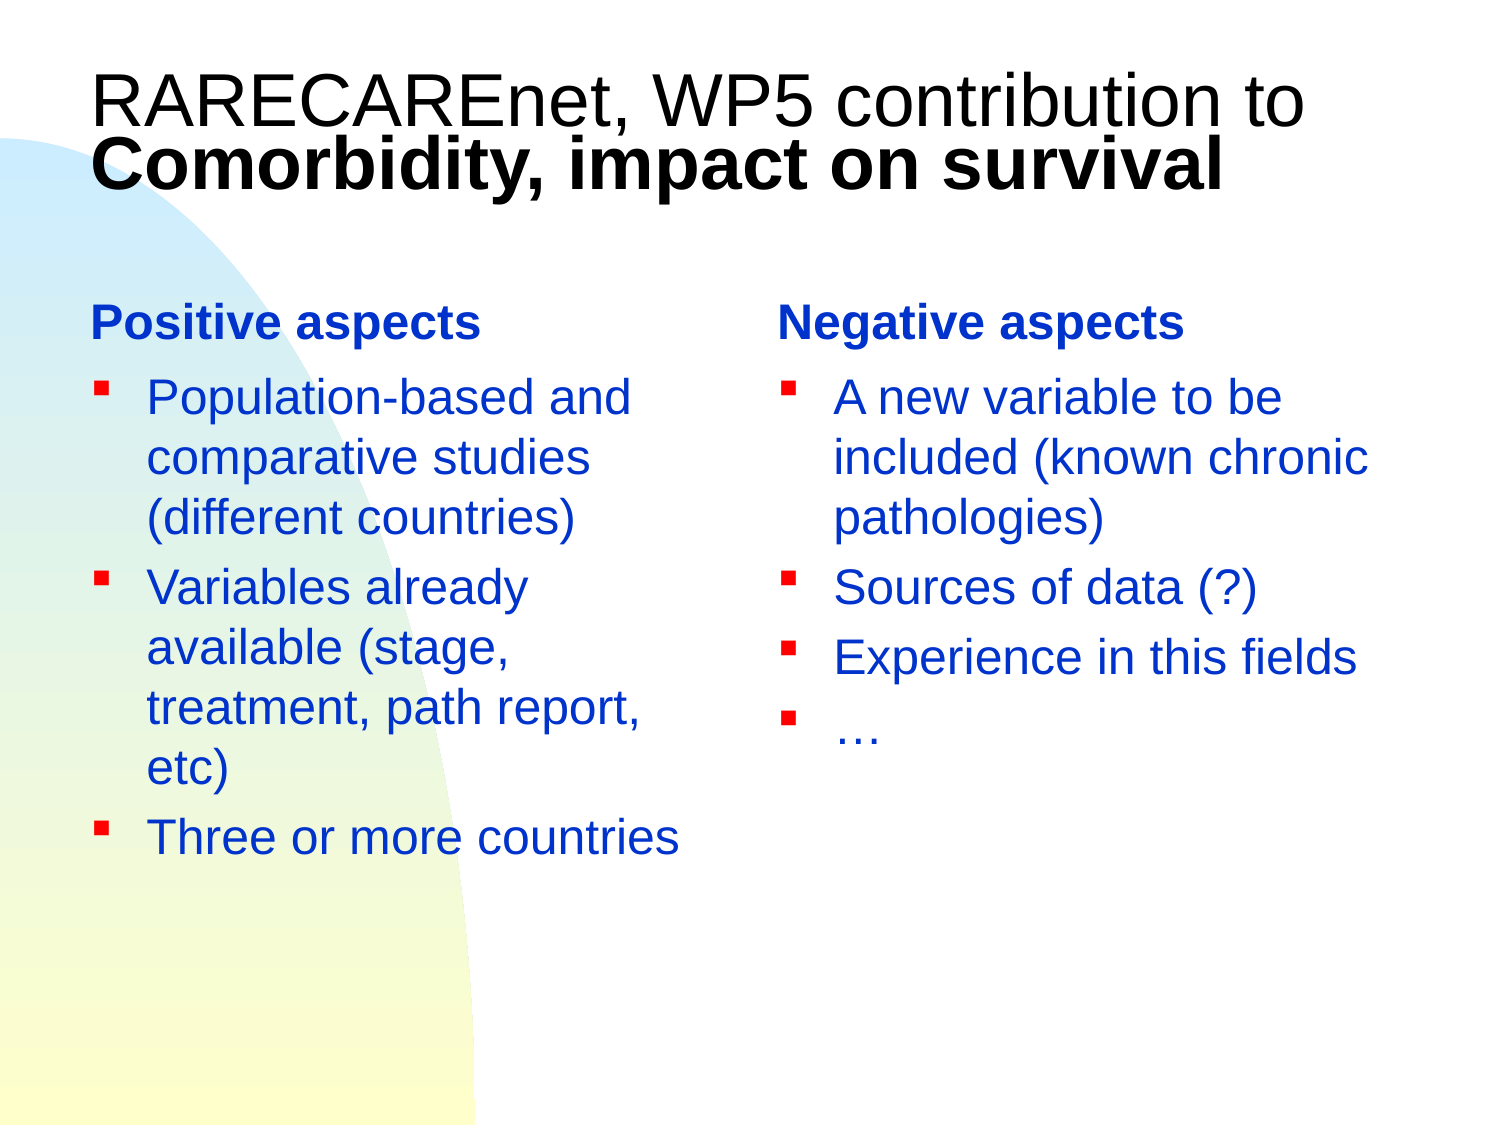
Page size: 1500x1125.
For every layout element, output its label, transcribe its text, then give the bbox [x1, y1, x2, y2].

list Population-based and comparative studies (different countries) Variables already available (stage, treatment, path report, etc) Three or more countries [74, 356, 738, 1006]
list A new variable to be included (known chronic pathologies) Sources of data (?) Experience in this fields … [761, 356, 1426, 1006]
list Negative aspects [761, 251, 1426, 356]
list Positive aspects [74, 251, 738, 356]
title RARECAREnet, WP5 contribution to Comorbidity, impact on survival [74, 44, 1426, 233]
